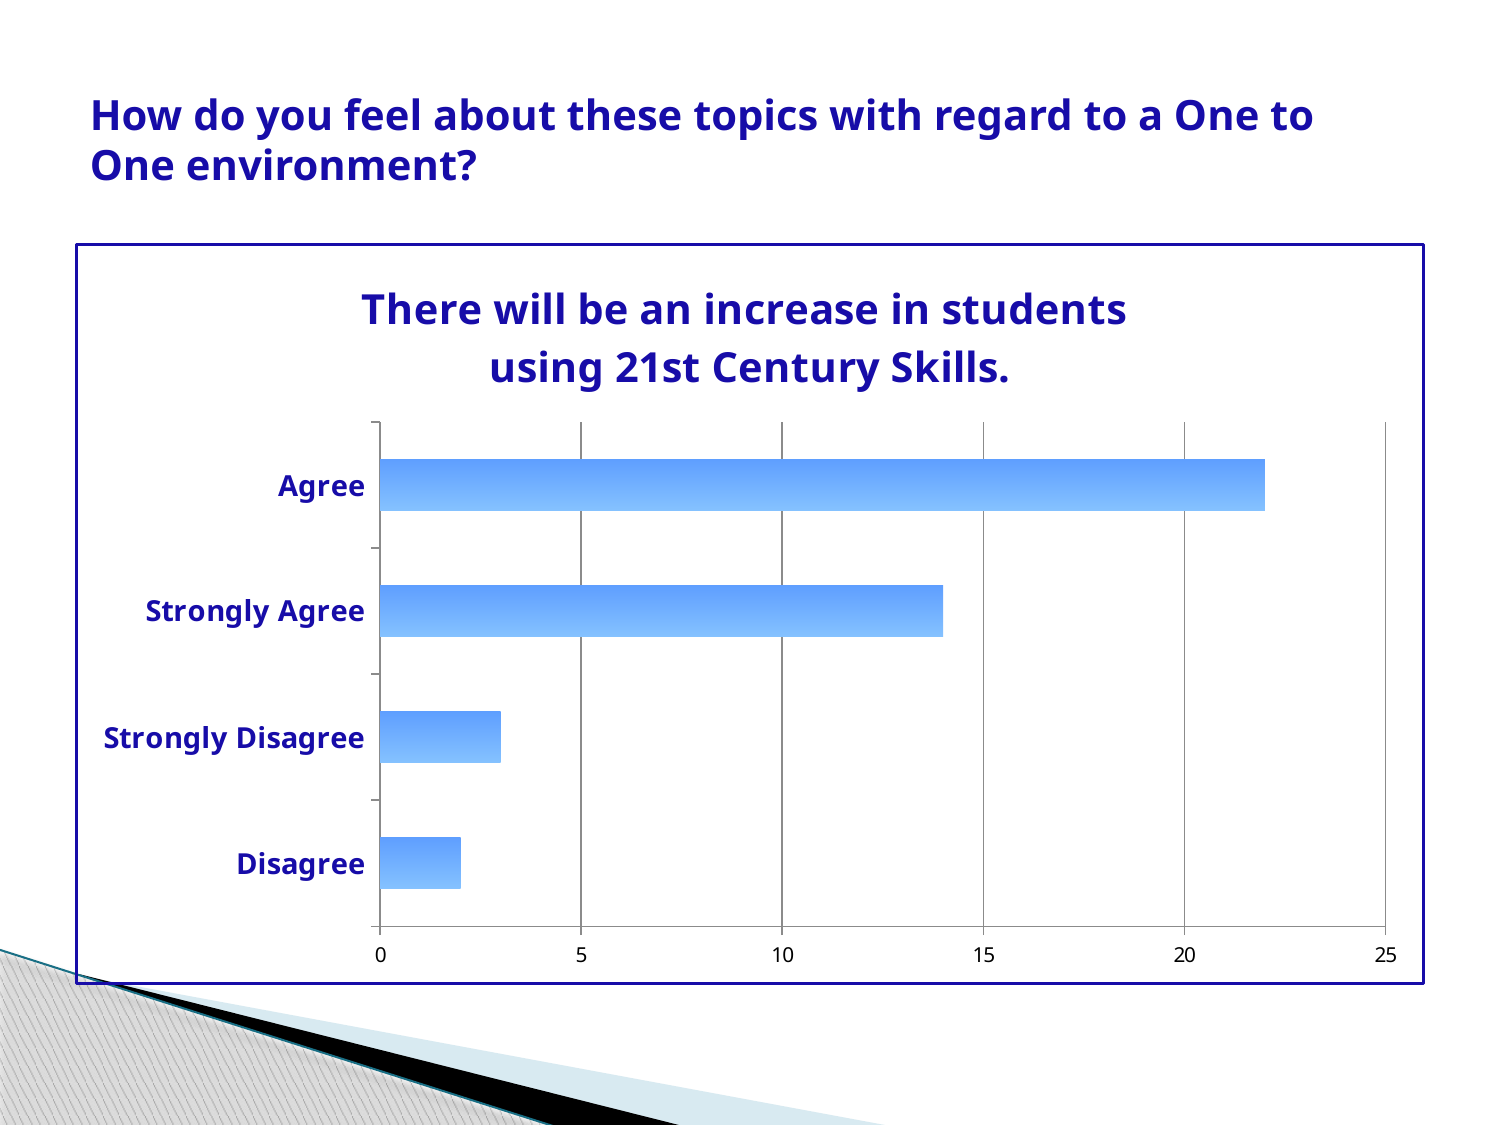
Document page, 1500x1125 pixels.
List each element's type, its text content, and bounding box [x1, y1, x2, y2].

title How do you feel about these topics with regard to a One to One environment? [75, 45, 1425, 233]
chart [74, 242, 1426, 986]
